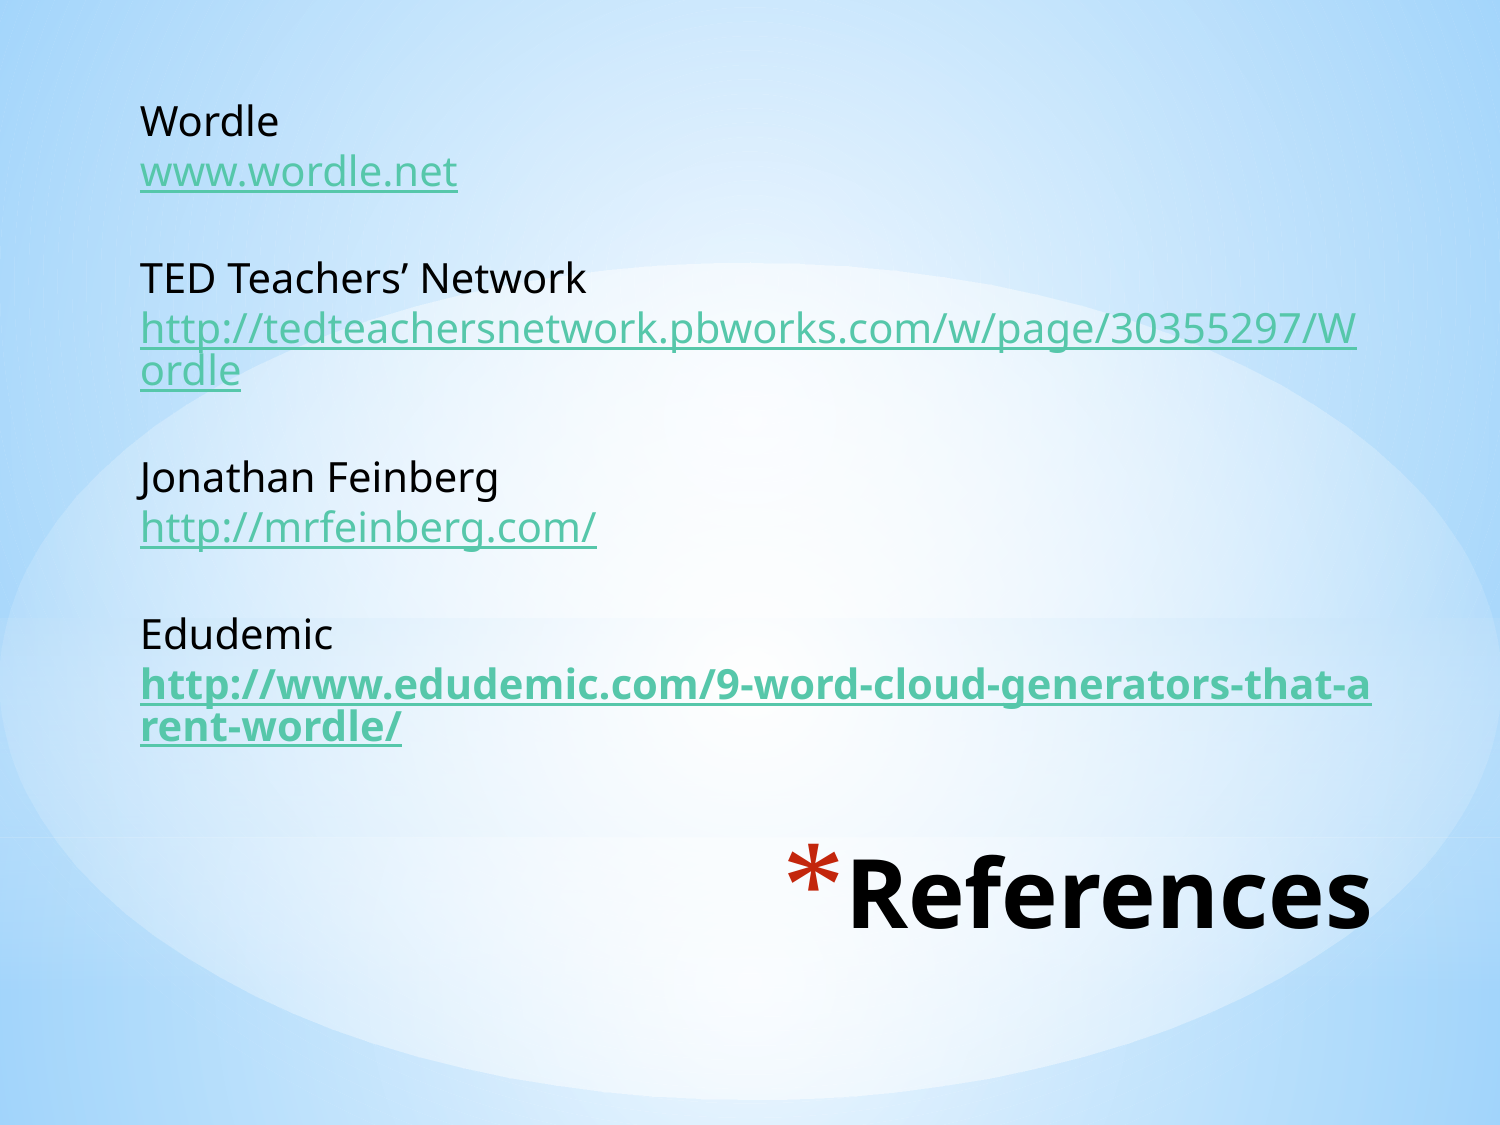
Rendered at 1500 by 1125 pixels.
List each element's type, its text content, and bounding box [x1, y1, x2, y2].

title References [319, 825, 1388, 1013]
text_box Wordle www.wordle.net TED Teachers’ Network http://tedteachersnetwork.pbworks.com/w/page/30355297/Wordle Jonathan Feinberg http://mrfeinberg.com/ Edudemic http://www.edudemic.com/9-word-cloud-generators-that-arent-wordle/ [124, 87, 1388, 781]
